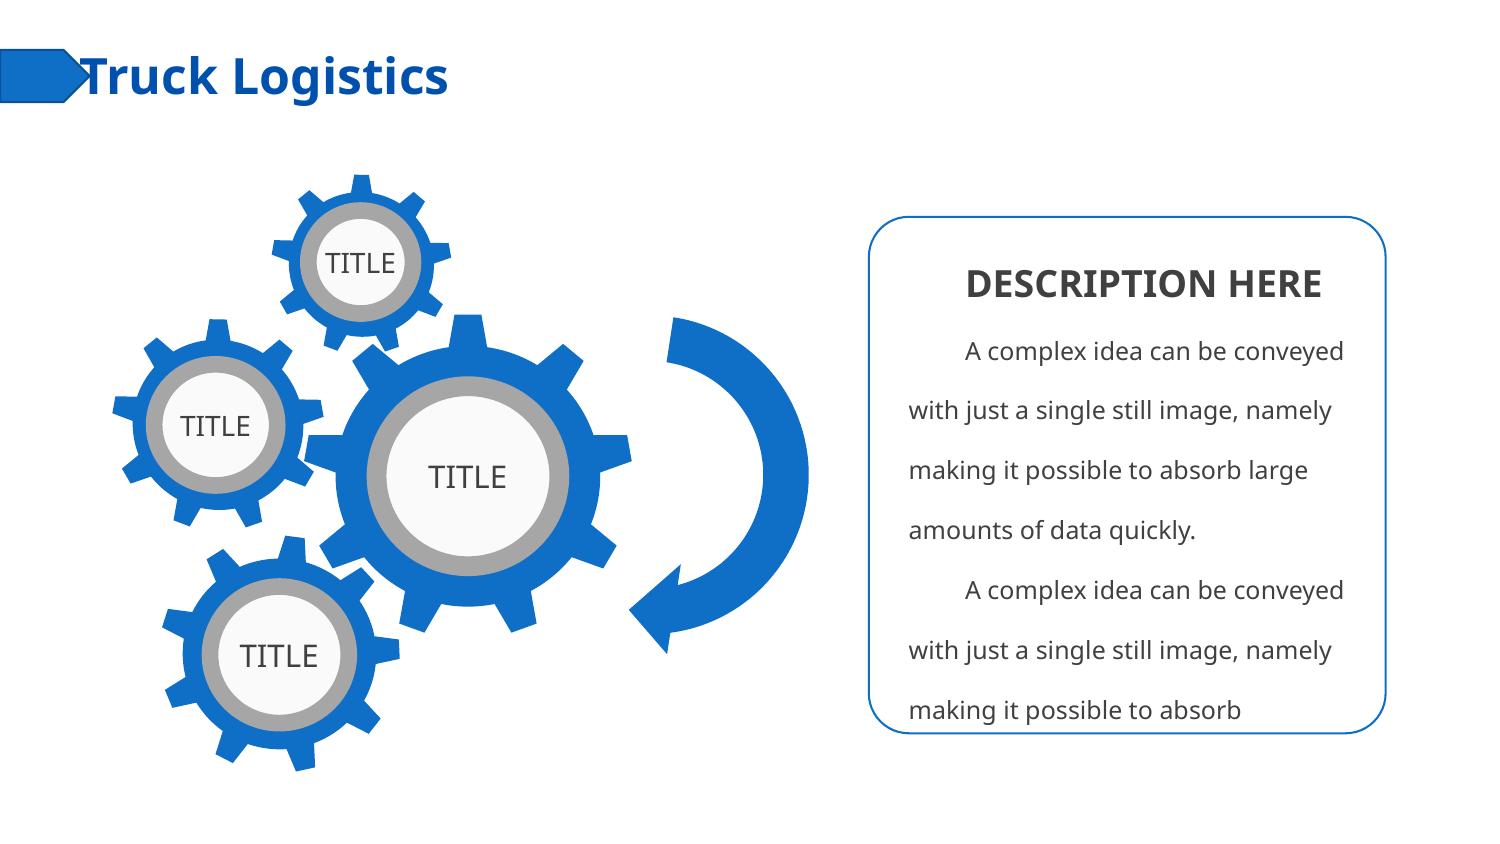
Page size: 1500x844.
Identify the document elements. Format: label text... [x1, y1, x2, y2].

text_box [271, 174, 452, 352]
text_box [304, 314, 632, 633]
text_box TITLE [210, 586, 349, 724]
text_box [627, 316, 810, 657]
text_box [868, 207, 1386, 738]
text_box TITLE [308, 210, 413, 314]
text_box TITLE [376, 386, 560, 567]
text_box [112, 319, 324, 528]
text_box TITLE [154, 364, 278, 486]
text_box [162, 535, 400, 772]
